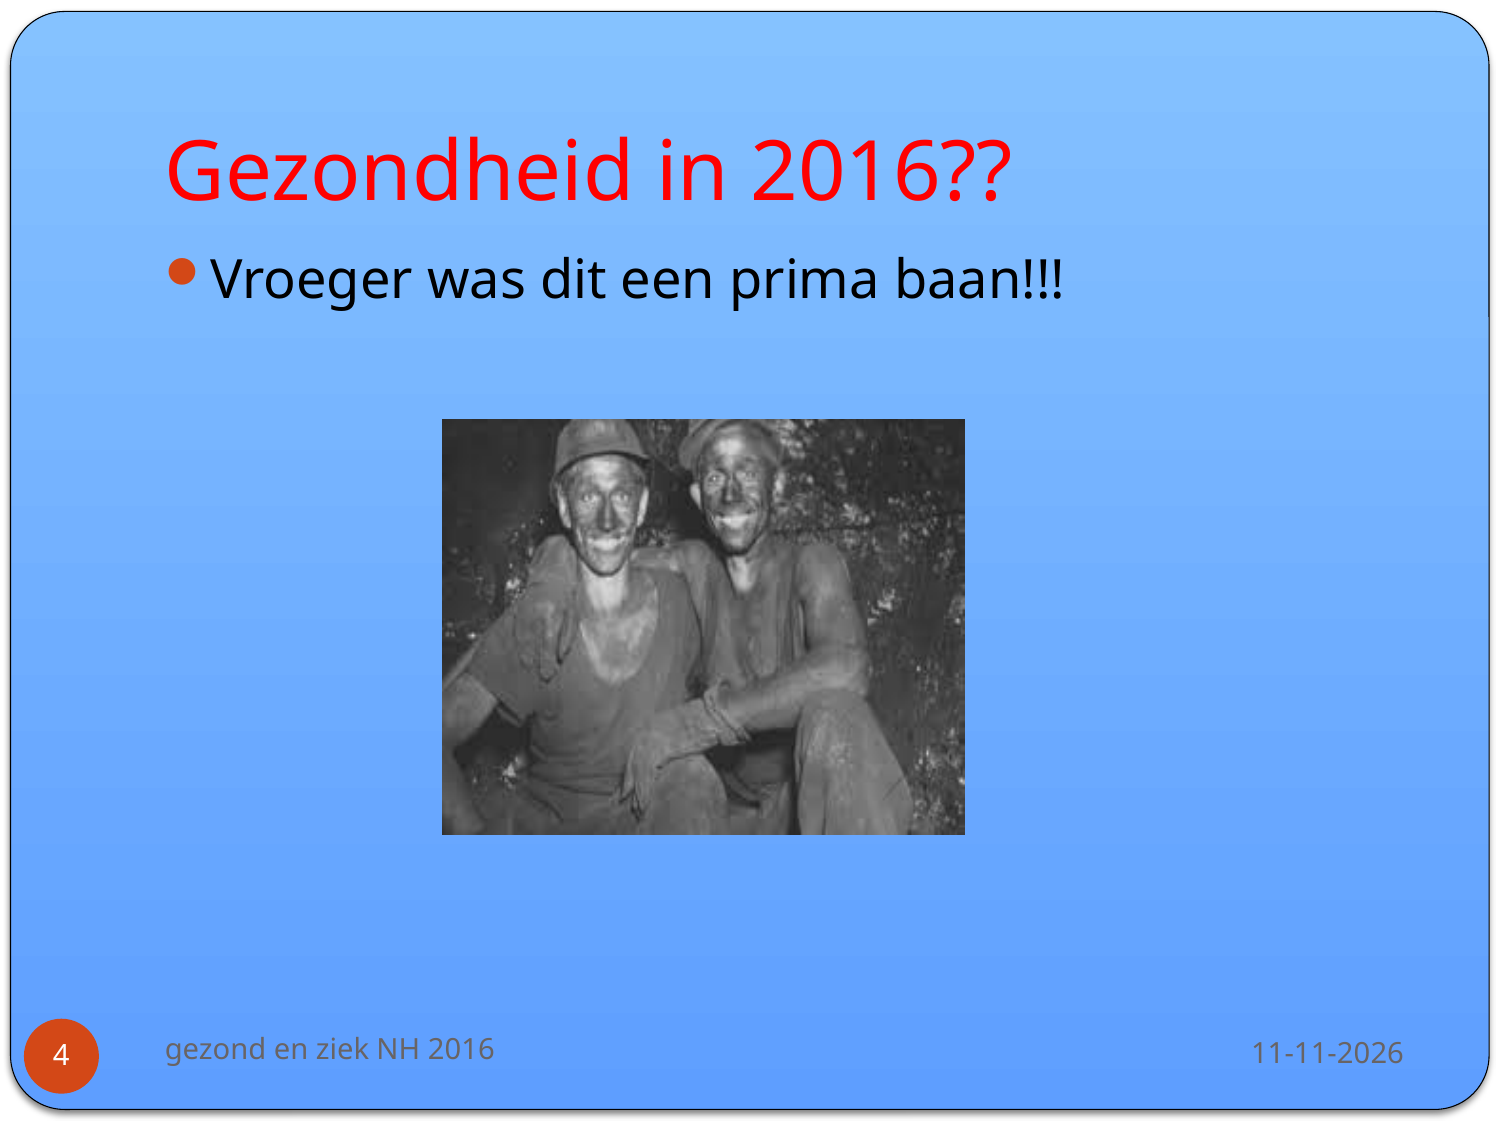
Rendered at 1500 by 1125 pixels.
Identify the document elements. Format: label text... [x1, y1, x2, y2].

title Gezondheid in 2016?? [150, 45, 1425, 233]
list Vroeger was dit een prima baan!!! [150, 237, 1425, 988]
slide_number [1012, 1015, 1419, 1094]
picture [442, 419, 966, 835]
slide_number 4 [23, 1018, 99, 1094]
footer gezond en ziek NH 2016 [150, 1012, 800, 1088]
